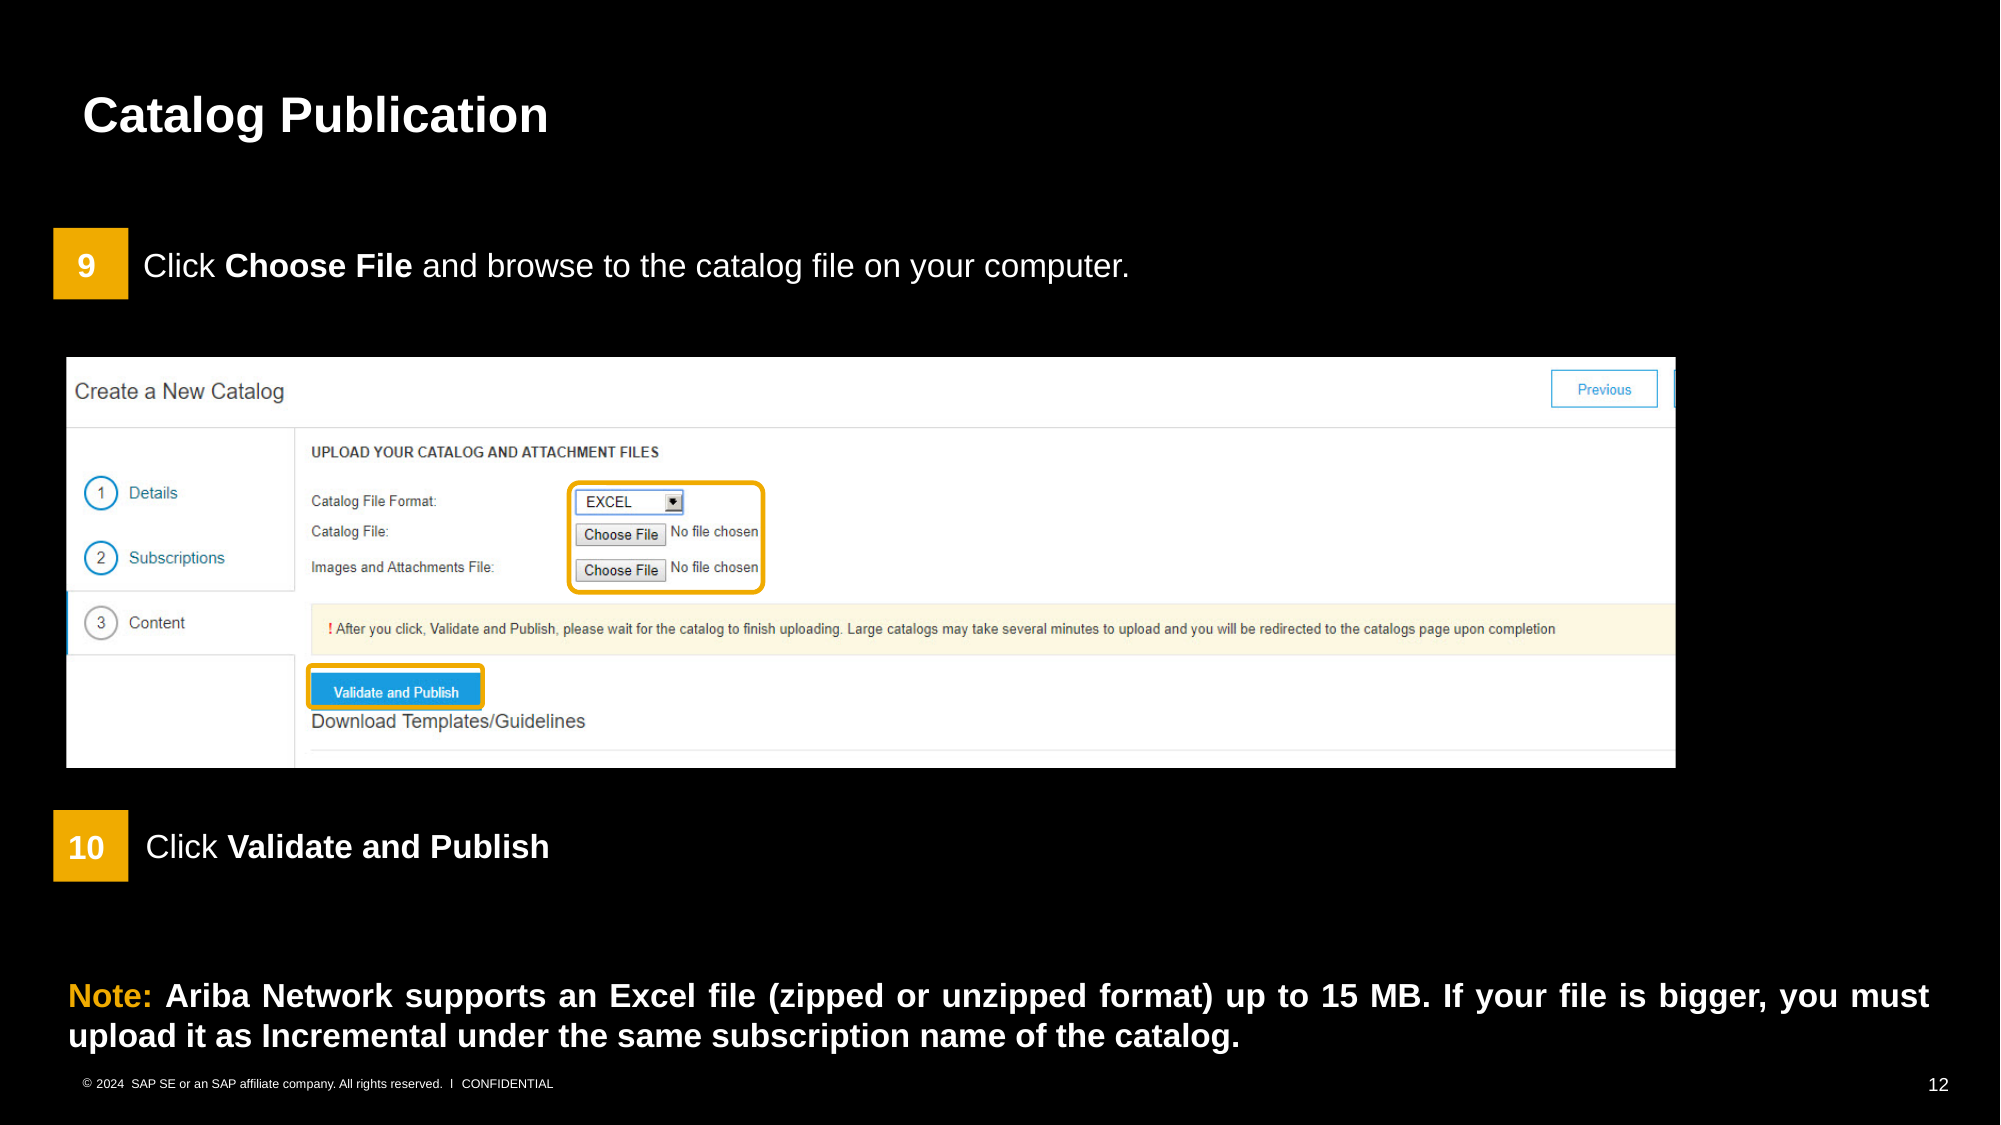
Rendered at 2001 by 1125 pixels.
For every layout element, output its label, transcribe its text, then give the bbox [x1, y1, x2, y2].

text_box Click Choose File and browse to the catalog file on your computer. [128, 236, 1189, 292]
title Catalog Publication [82, 82, 1918, 144]
text_box Note: Ariba Network supports an Excel file (zipped or unzipped format) up to 15 MB. If your file is bigger, you must upload it as Incremental under the same subscription name of the catalog. [53, 966, 1947, 1062]
text_box Click Validate and Publish [130, 818, 575, 873]
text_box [66, 357, 1677, 768]
text_box 9 [53, 227, 129, 300]
text_box 10 [53, 810, 129, 882]
